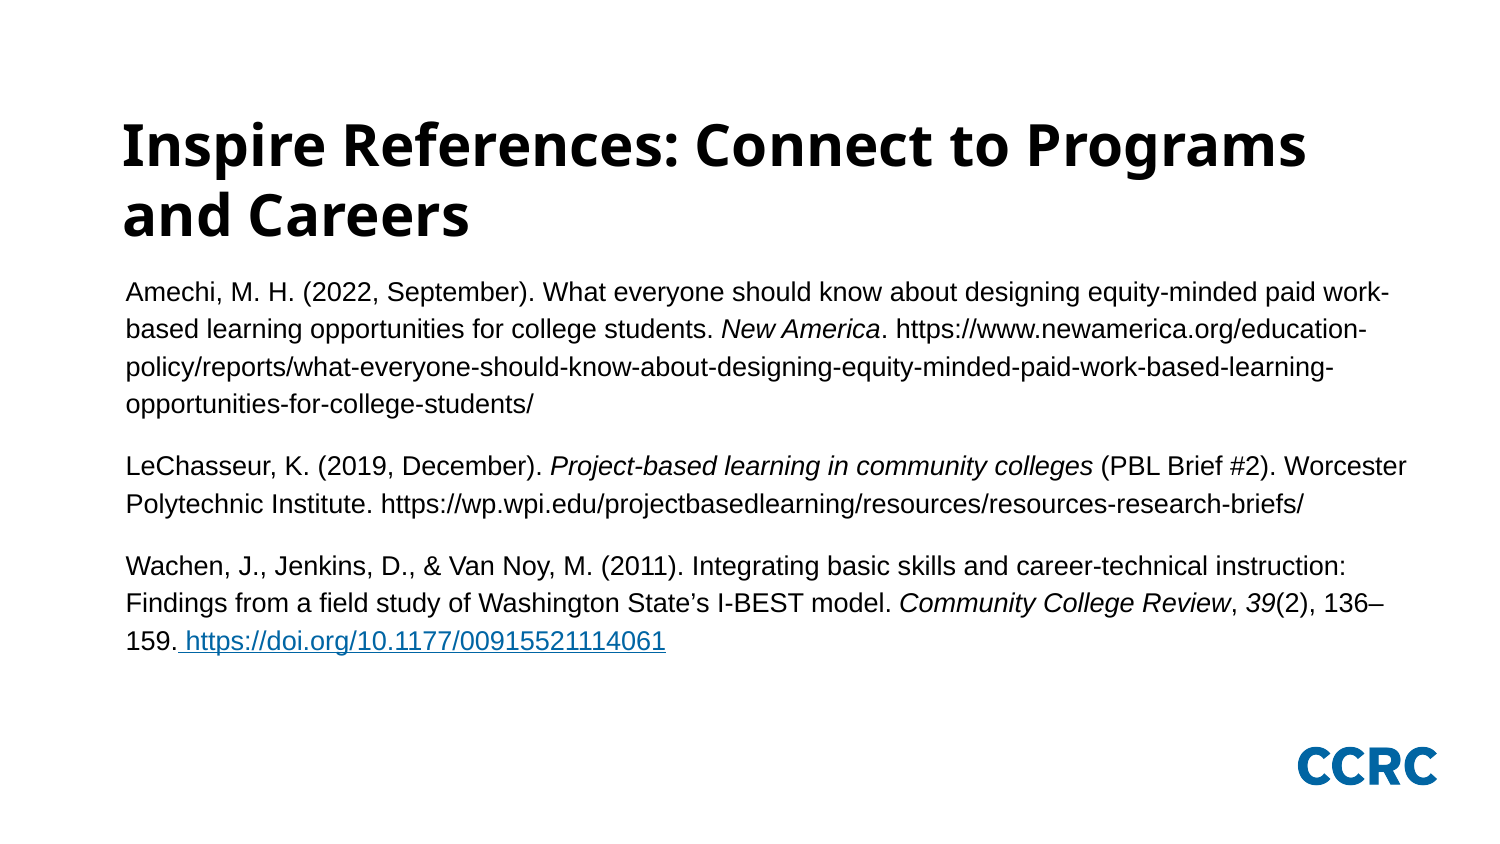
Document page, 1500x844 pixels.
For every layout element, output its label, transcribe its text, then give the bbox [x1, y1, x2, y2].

list Amechi, M. H. (2022, September). What everyone should know about designing equity-minded paid work-based learning opportunities for college students. New America. https://www.newamerica.org/education-policy/reports/what-everyone-should-know-about-designing-equity-minded-paid-work-based-learning-opportunities-for-college-students/ LeChasseur, K. (2019, December). Project-based learning in community colleges (PBL Brief #2). Worcester Polytechnic Institute. https://wp.wpi.edu/projectbasedlearning/resources/resources-research-briefs/ Wachen, J., Jenkins, D., & Van Noy, M. (2011). Integrating basic skills and career-technical instruction: Findings from a field study of Washington State’s I-BEST model. Community College Review, 39(2), 136–159. https://doi.org/10.1177/00915521114061 [125, 269, 1408, 751]
picture [1295, 740, 1440, 792]
title Inspire References: Connect to Programs and Careers [107, 93, 1390, 234]
